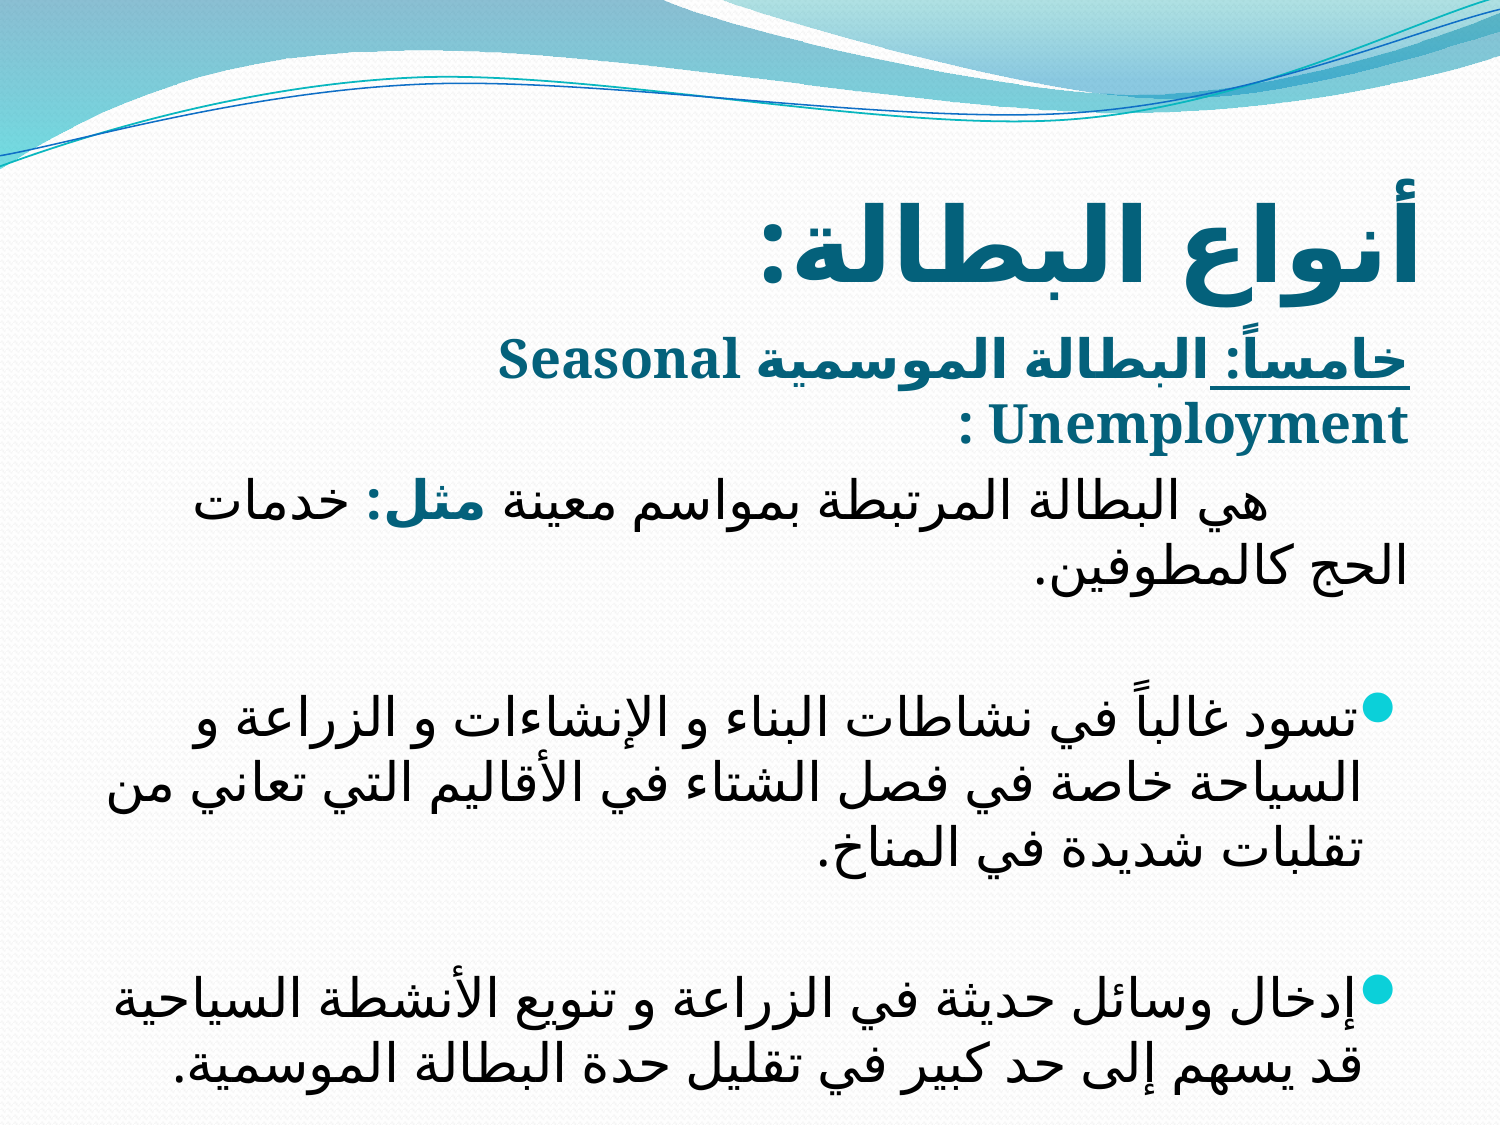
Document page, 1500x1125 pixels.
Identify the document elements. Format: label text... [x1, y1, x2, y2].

title أنواع البطالة: [75, 115, 1425, 303]
footer [437, 1042, 988, 1103]
list خامساً: البطالة الموسمية Seasonal Unemployment : هي البطالة المرتبطة بمواسم معينة مثل: خدمات الحج كالمطوفين. تسود غالباً في نشاطات البناء و الإنشاءات و الزراعة و السياحة خاصة في فصل الشتاء في الأقاليم التي تعاني من تقلبات شديدة في المناخ. إدخال وسائل حديثة في الزراعة و تنويع الأنشطة السياحية قد يسهم إلى حد كبير في تقليل حدة البطالة الموسمية. [75, 317, 1425, 1038]
